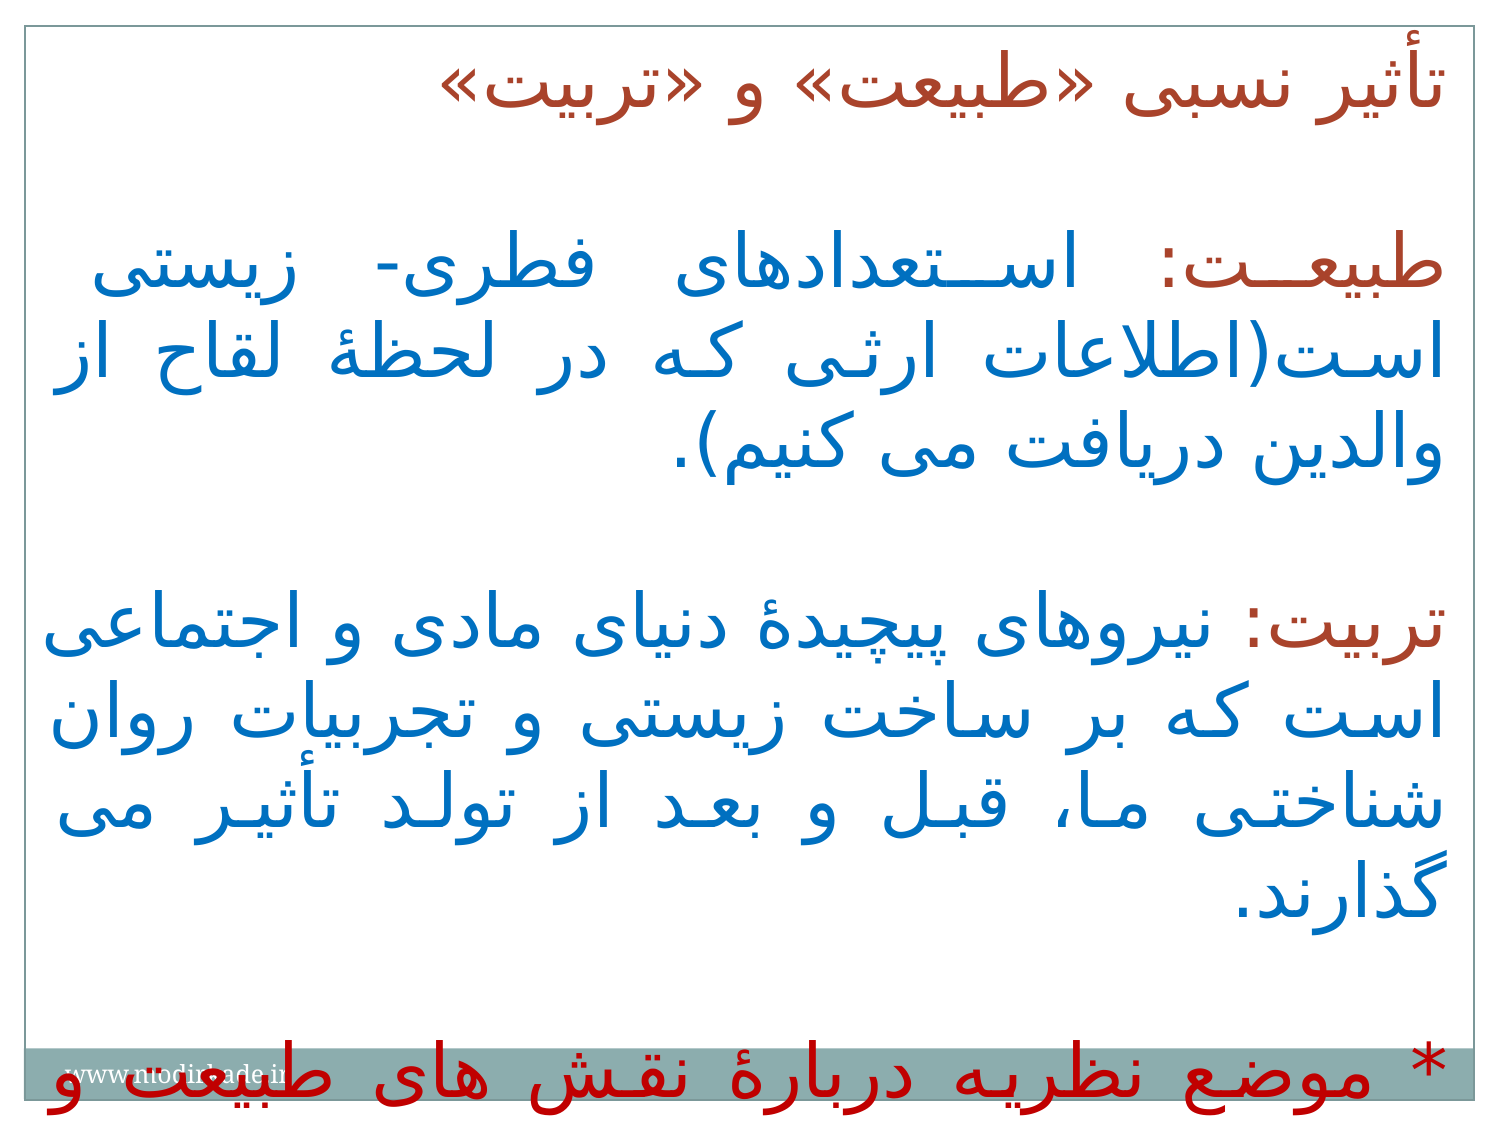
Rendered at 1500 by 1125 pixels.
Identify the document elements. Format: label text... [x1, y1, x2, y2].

text_box تأثیر نسبی «طبیعت» و «تربیت» طبیعت: استعدادهای فطری- زیستی است(اطلاعات ارثی که در لحظۀ لقاح از والدین دریافت می کنیم). تربیت: نیروهای پیچیدۀ دنیای مادی و اجتماعی است که بر ساخت زیستی و تجربیات روان شناختی ما، قبل و بعد از تولد تأثیر می گذارند. * موضع نظریه دربارۀ نقش های طبیعت و تربیت بر نحوه ای که تفاوت های فردی را توجیه می کند، تأثیر می گذارد. [24, 24, 1463, 1125]
footer www.modirkade.ir [50, 1051, 638, 1112]
